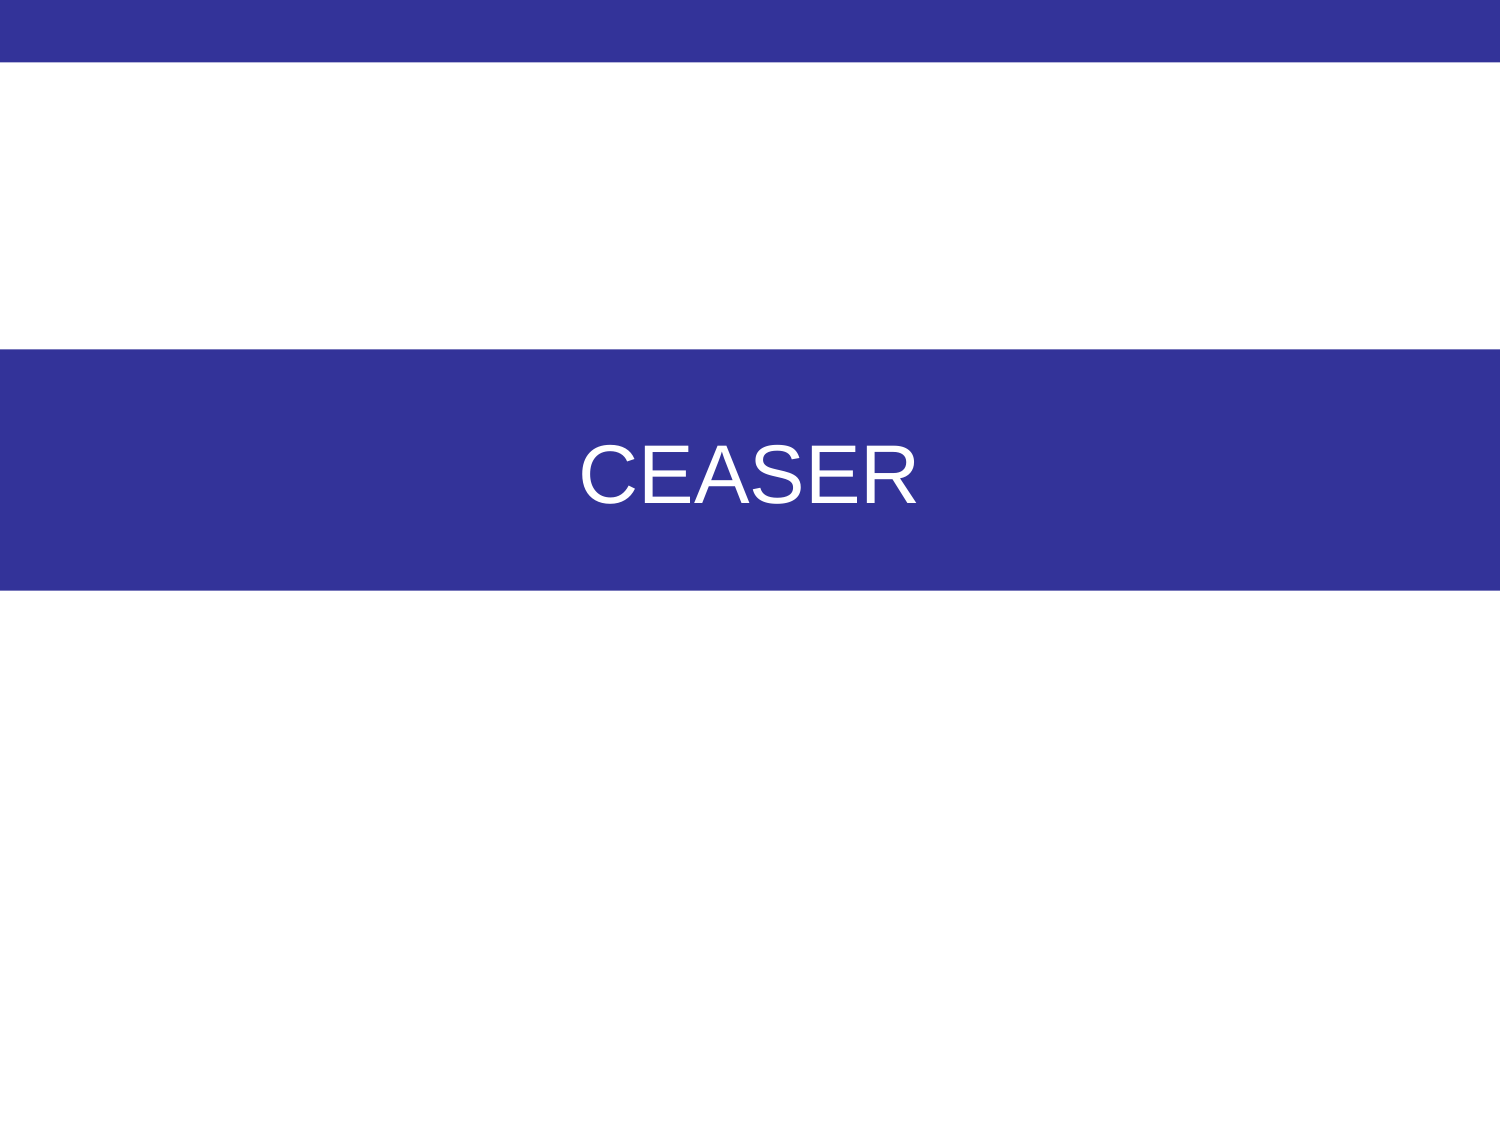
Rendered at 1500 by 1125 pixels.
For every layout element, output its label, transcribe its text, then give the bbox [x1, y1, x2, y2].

title CEASER [0, 349, 1500, 591]
